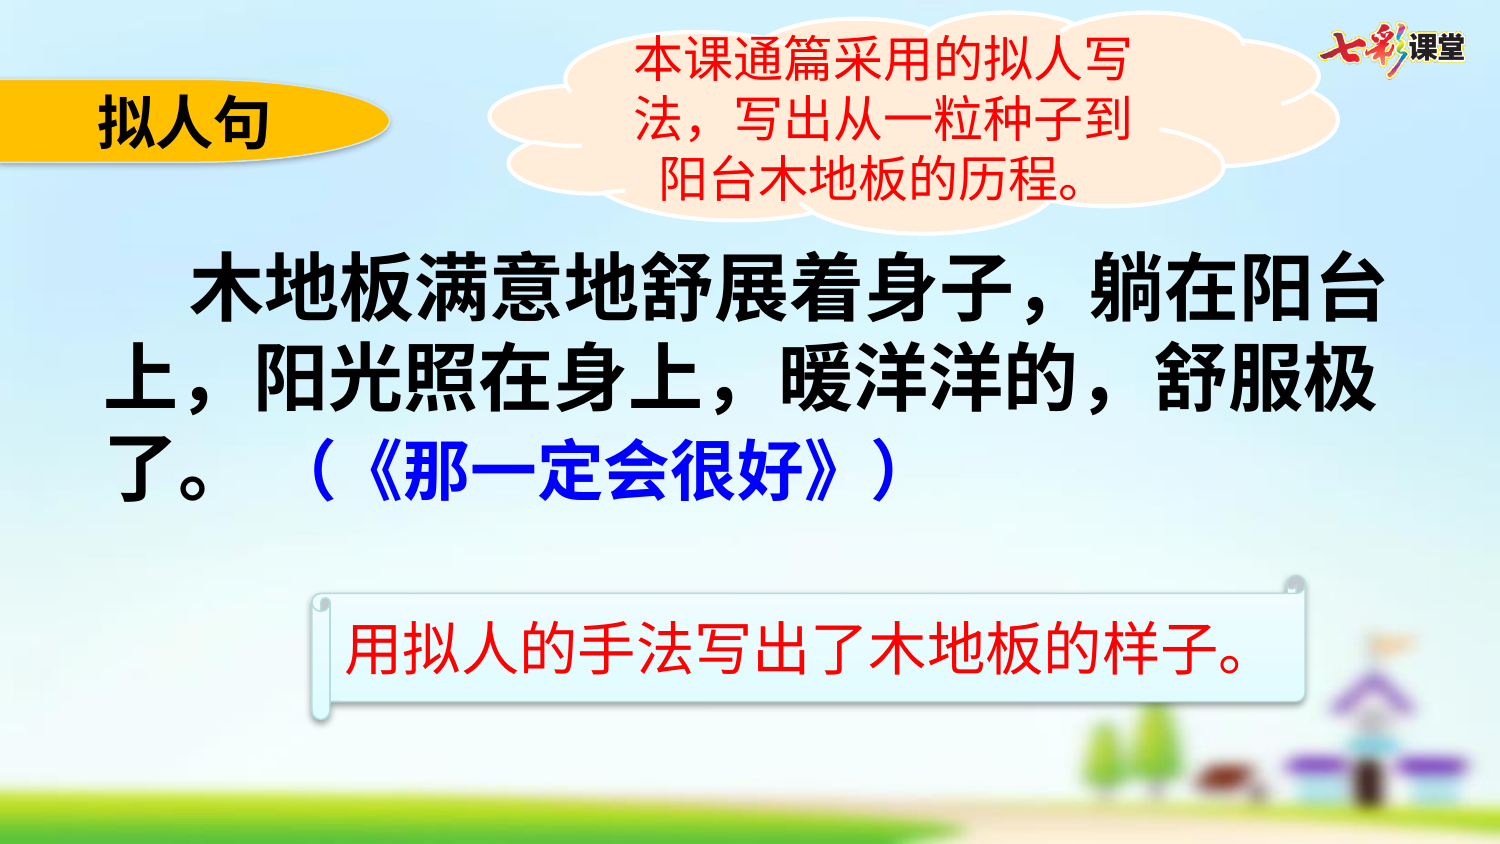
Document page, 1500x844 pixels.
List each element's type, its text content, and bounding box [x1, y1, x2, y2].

text_box 木地板满意地舒展着身子，躺在阳台上，阳光照在身上，暖洋洋的，舒服极了。 （《那一定会很好》） [88, 232, 1408, 518]
text_box 用拟人的手法写出了木地板的样子。 [311, 574, 1306, 721]
picture [0, 0, 1500, 844]
text_box 本课通篇采用的拟人写法，写出从一粒种子到阳台木地板的历程。 [487, 10, 1340, 236]
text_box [0, 79, 390, 164]
